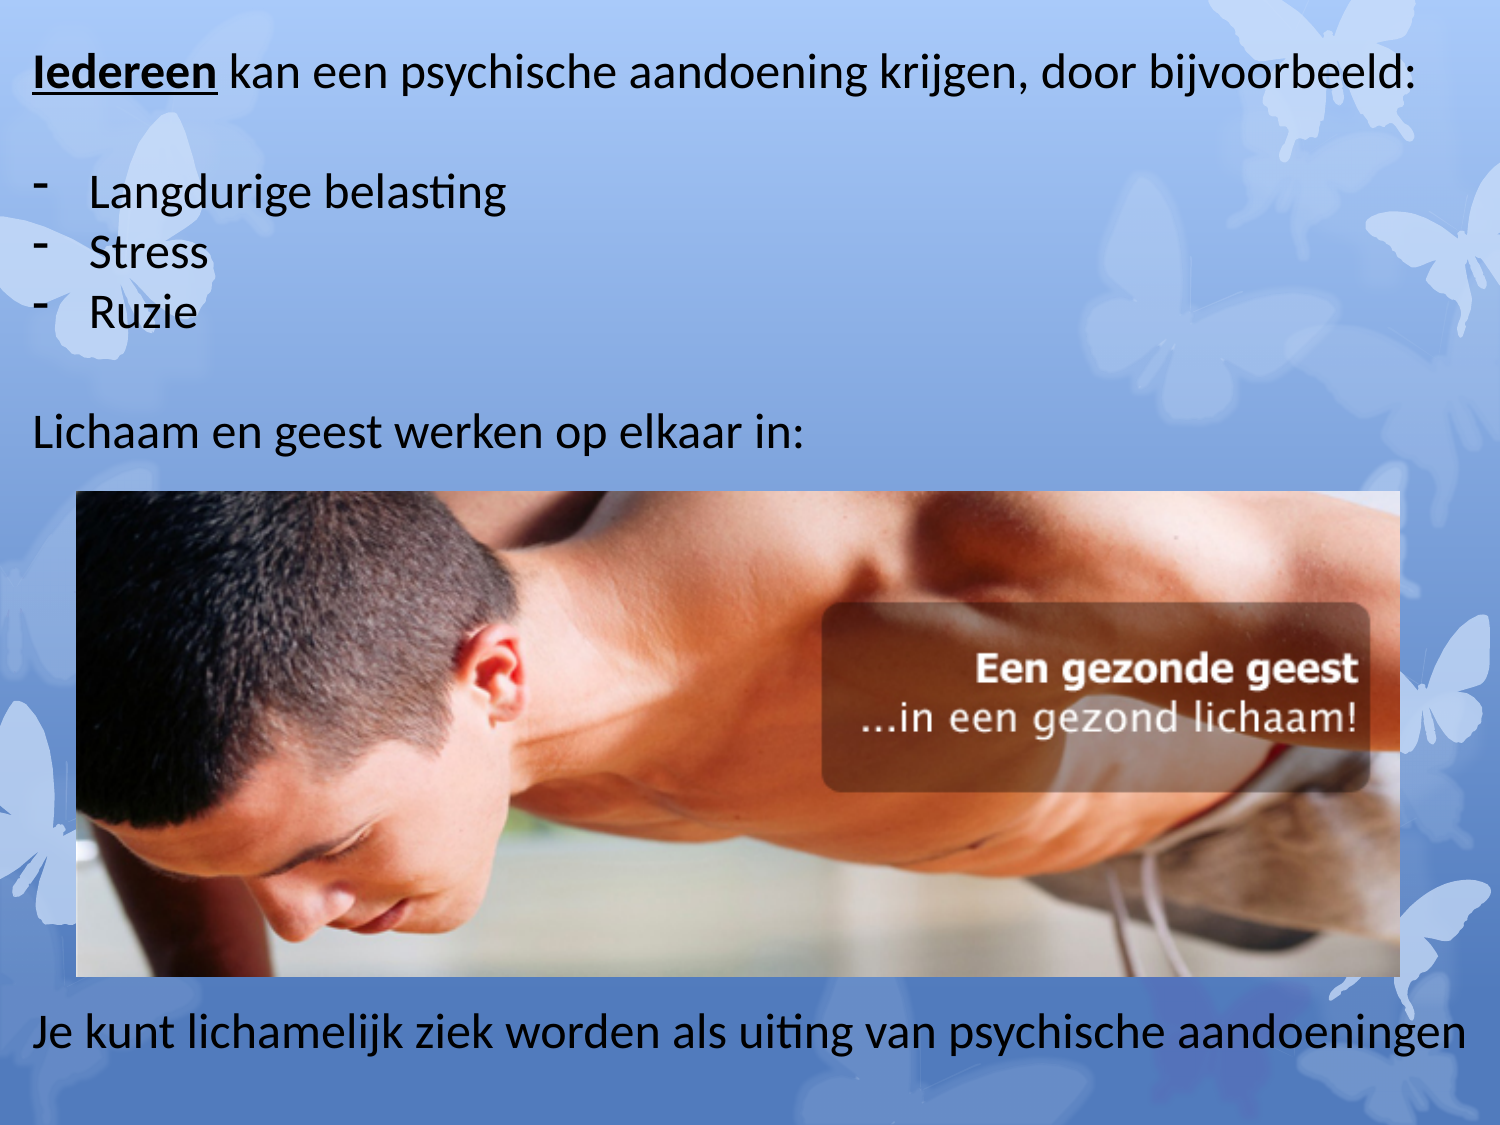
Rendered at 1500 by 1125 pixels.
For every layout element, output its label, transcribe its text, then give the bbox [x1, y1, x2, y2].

text_box Iedereen kan een psychische aandoening krijgen, door bijvoorbeeld: Langdurige belasting Stress Ruzie Lichaam en geest werken op elkaar in: Je kunt lichamelijk ziek worden als uiting van psychische aandoeningen [17, 30, 1500, 1066]
picture [76, 491, 1401, 978]
